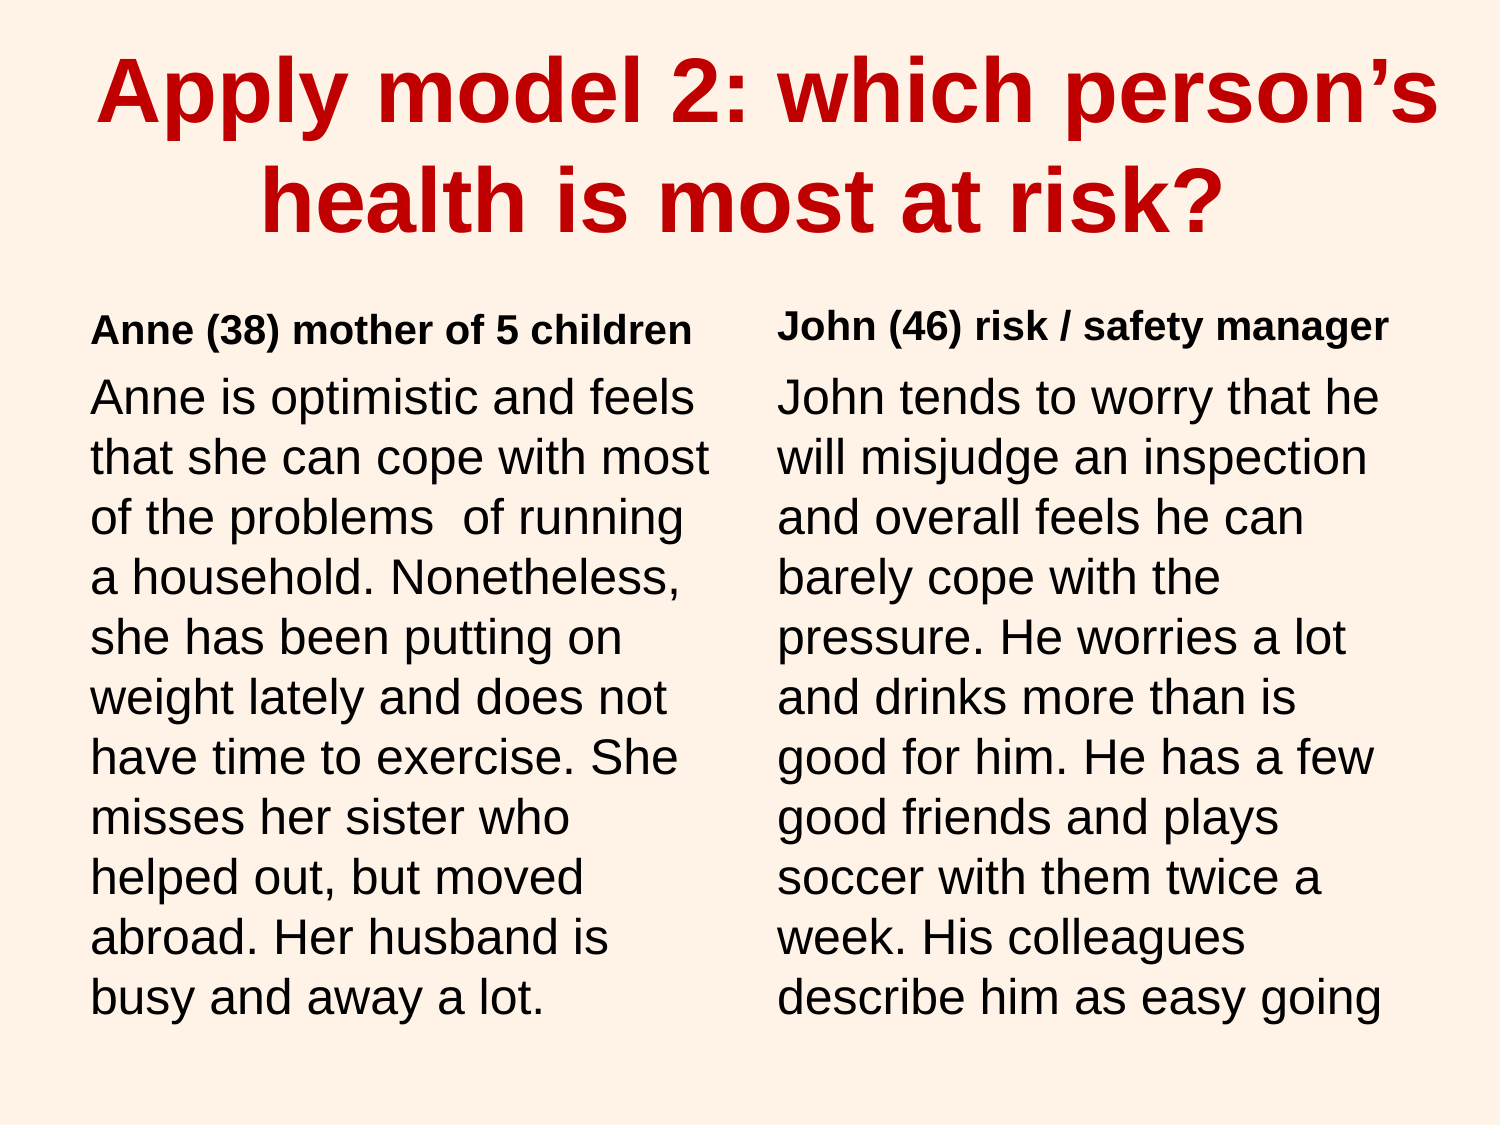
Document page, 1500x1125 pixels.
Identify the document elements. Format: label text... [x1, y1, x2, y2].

list John tends to worry that he will misjudge an inspection and overall feels he can barely cope with the pressure. He worries a lot and drinks more than is good for him. He has a few good friends and plays soccer with them twice a week. His colleagues describe him as easy going [761, 356, 1426, 1006]
list John (46) risk / safety manager [761, 251, 1426, 356]
title Apply model 2: which person’s health is most at risk? [62, 23, 1475, 211]
list Anne (38) mother of 5 children [74, 254, 738, 356]
list Anne is optimistic and feels that she can cope with most of the problems of running a household. Nonetheless, she has been putting on weight lately and does not have time to exercise. She misses her sister who helped out, but moved abroad. Her husband is busy and away a lot. [74, 356, 738, 1006]
